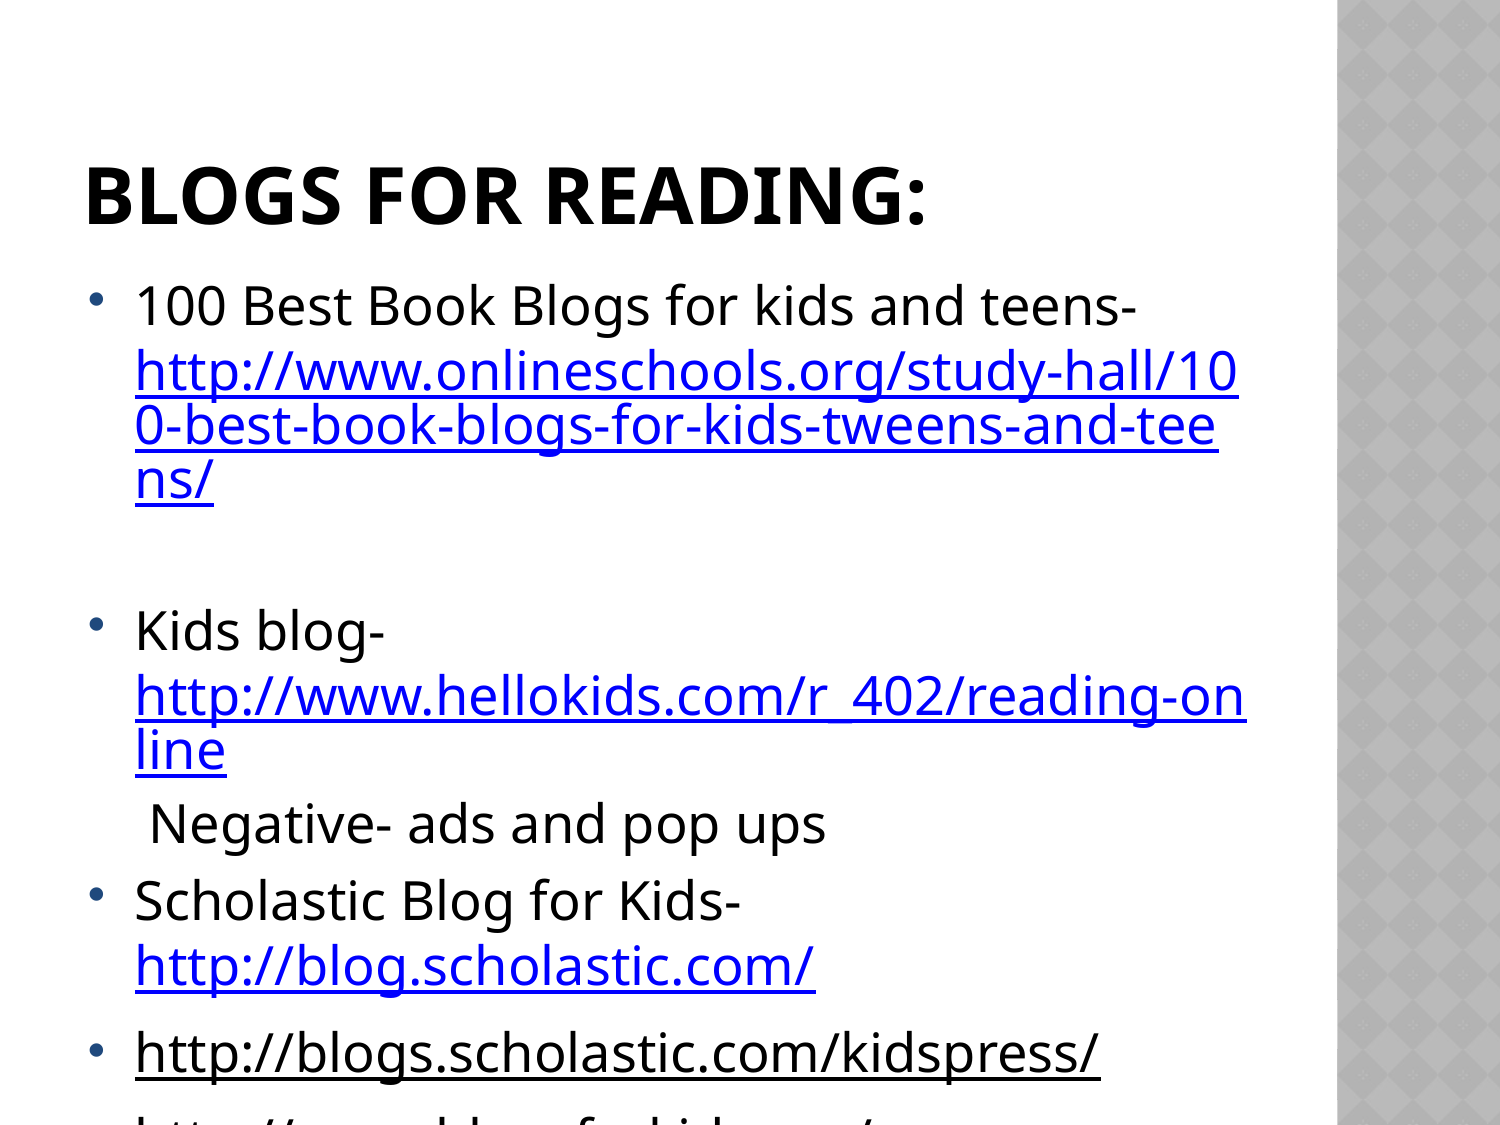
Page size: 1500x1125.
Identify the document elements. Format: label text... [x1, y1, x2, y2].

list 100 Best Book Blogs for kids and teens- http://www.onlineschools.org/study-hall/100-best-book-blogs-for-kids-tweens-and-teens/ Kids blog- http://www.hellokids.com/r_402/reading-online Negative- ads and pop ups Scholastic Blog for Kids- http://blog.scholastic.com/ http://blogs.scholastic.com/kidspress/ http://www.blogsforkids.org/ [75, 264, 1263, 1059]
title Blogs for reading: [75, 52, 1263, 240]
